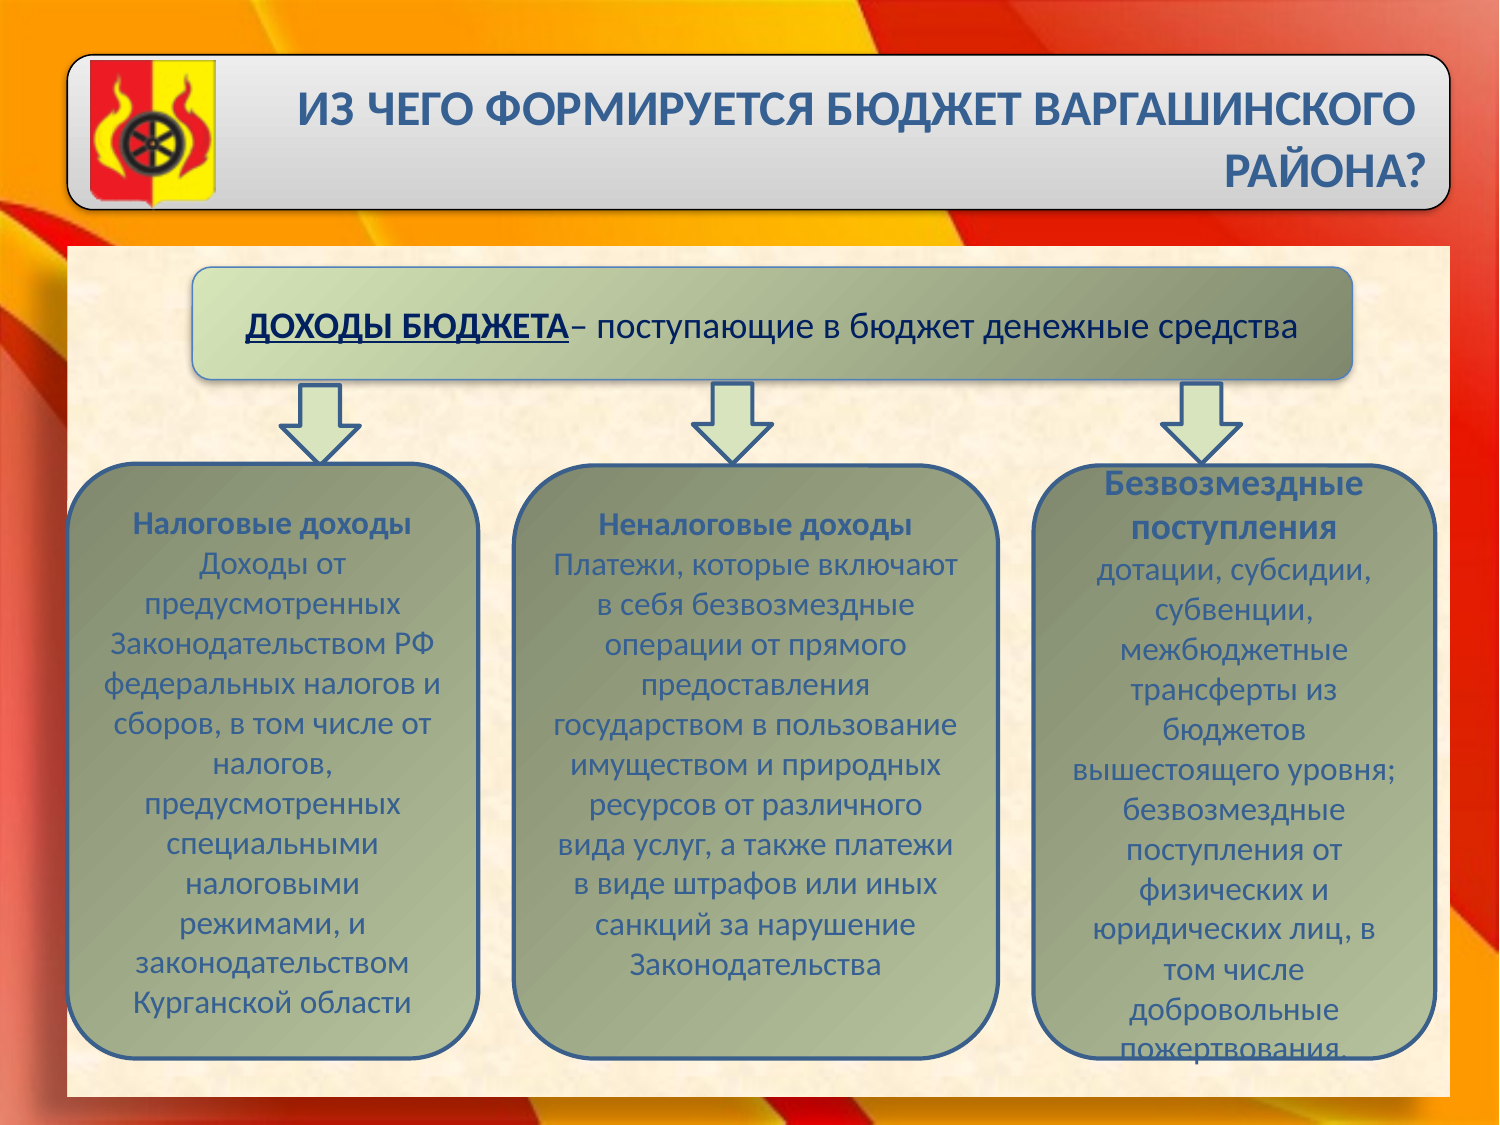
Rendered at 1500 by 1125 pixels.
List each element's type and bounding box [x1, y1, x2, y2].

list [0, 0, 1500, 1125]
picture [90, 59, 216, 215]
